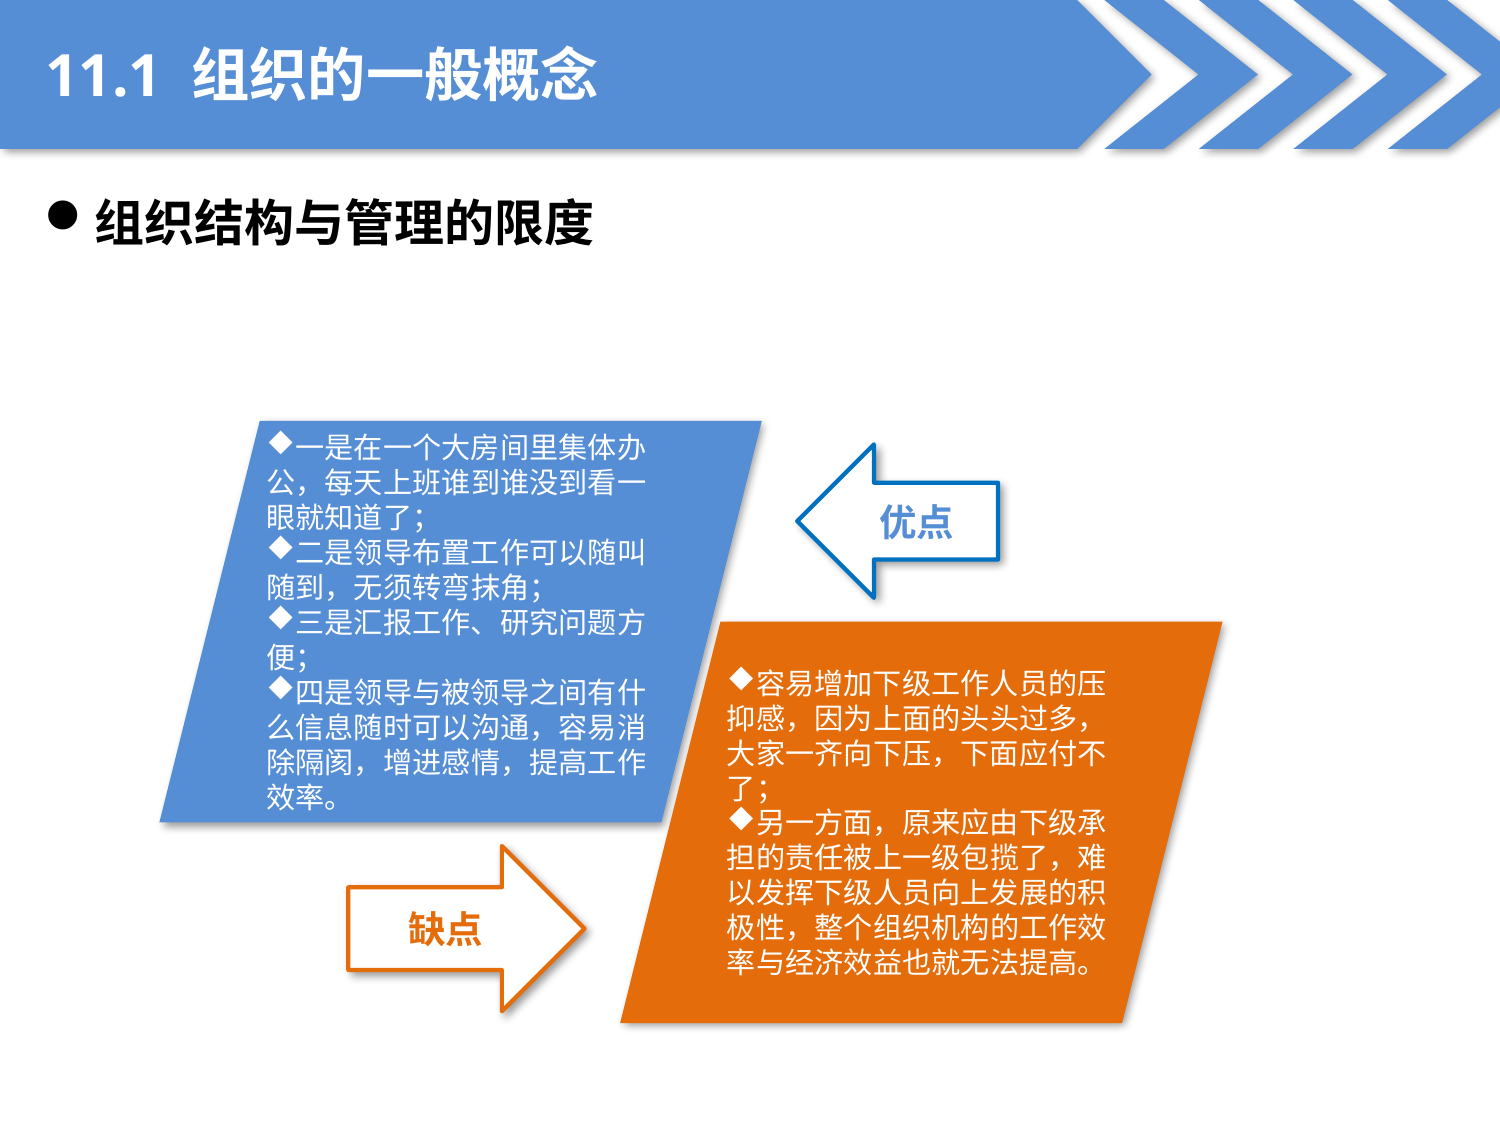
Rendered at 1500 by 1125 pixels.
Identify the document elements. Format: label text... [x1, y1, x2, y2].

text_box 优点 [795, 442, 1001, 600]
text_box 缺点 [346, 844, 587, 1014]
text_box 11.1 组织的一般概念 [30, 30, 614, 116]
text_box 一是在一个大房间里集体办公，每天上班谁到谁没到看一眼就知道了； 二是领导布置工作可以随叫随到，无须转弯抹角； 三是汇报工作、研究问题方便； 四是领导与被领导之间有什么信息随时可以沟通，容易消除隔阂，增进感情，提高工作效率。 [157, 418, 764, 825]
text_box 组织结构与管理的限度 [29, 184, 680, 260]
text_box 容易增加下级工作人员的压抑感，因为上面的头头过多，大家一齐向下压，下面应付不了； 另一方面，原来应由下级承担的责任被上一级包揽了，难以发挥下级人员向上发展的积极性，整个组织机构的工作效率与经济效益也就无法提高。 [618, 619, 1225, 1026]
